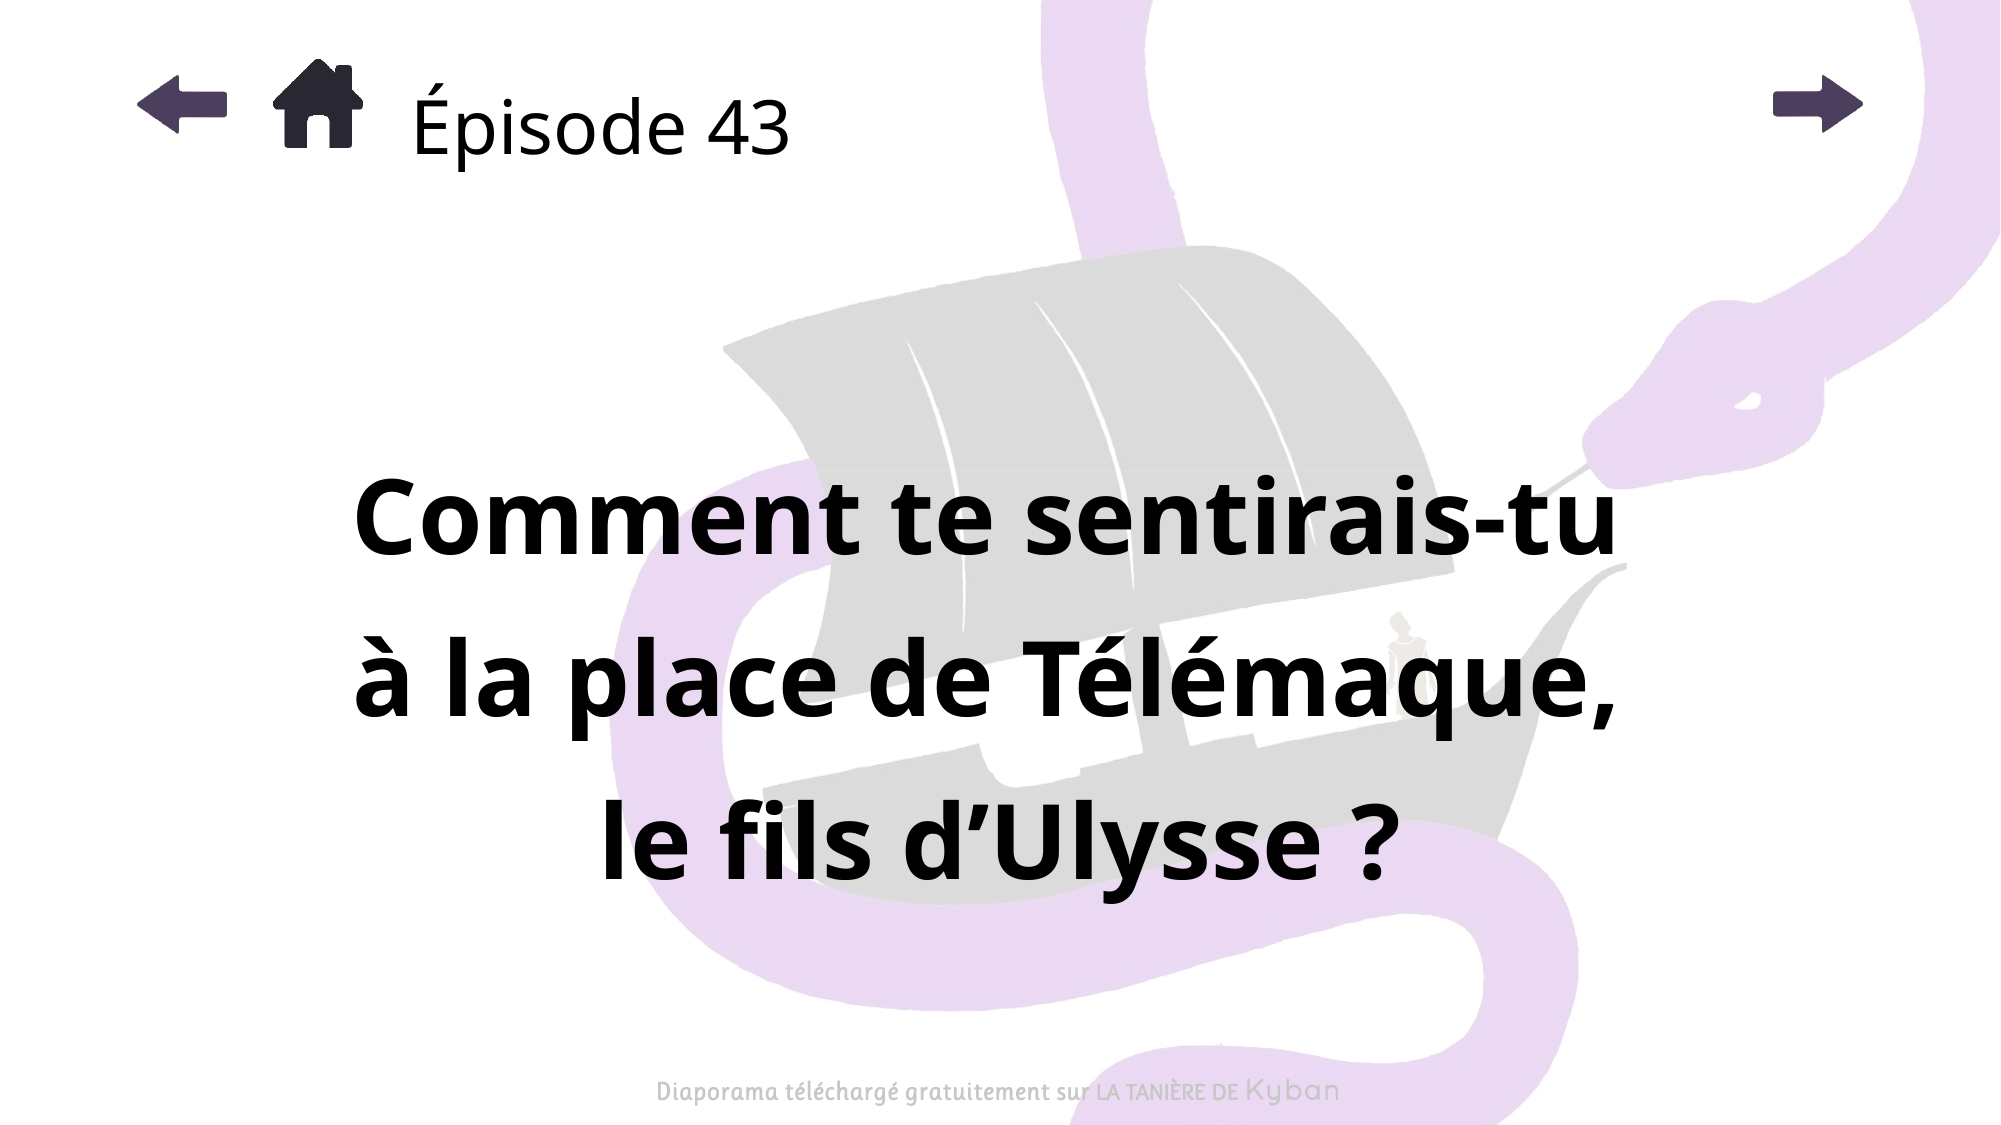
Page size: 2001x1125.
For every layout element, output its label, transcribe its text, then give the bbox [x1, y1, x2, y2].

list Comment te sentirais-tu à la place de Télémaque, le fils d’Ulysse ? [137, 299, 1863, 1014]
title Épisode 43 [395, 59, 1863, 202]
picture [0, 0, 2001, 1125]
